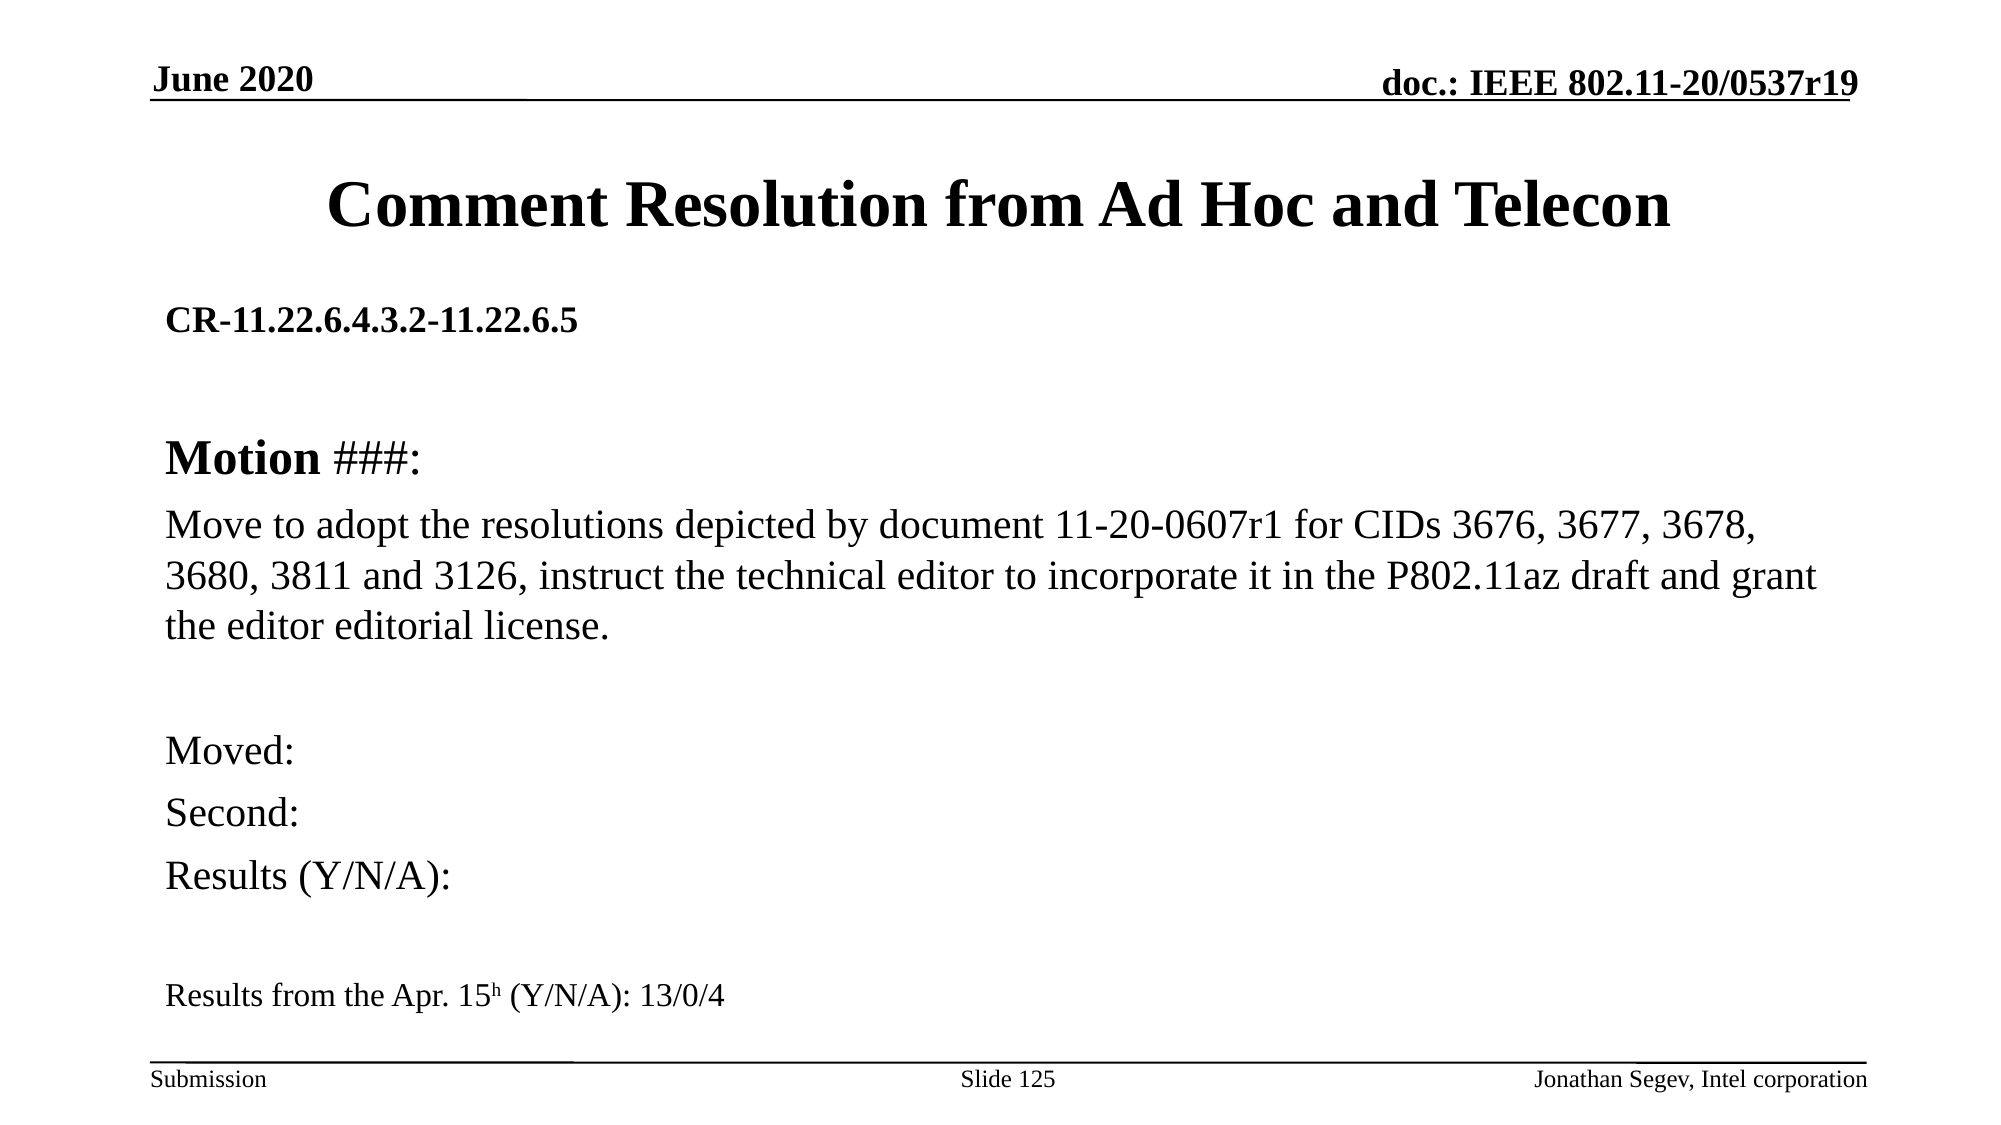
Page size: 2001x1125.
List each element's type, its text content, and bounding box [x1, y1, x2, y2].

slide_number Slide 125 [950, 1061, 1067, 1123]
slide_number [152, 54, 563, 100]
title Comment Resolution from Ad Hoc and Telecon [149, 112, 1850, 286]
list CR-11.22.6.4.3.2-11.22.6.5 Motion ###: Move to adopt the resolutions depicted by document 11-20-0607r1 for CIDs 3676, 3677, 3678, 3680, 3811 and 3126, instruct the technical editor to incorporate it in the P802.11az draft and grant the editor editorial license. Moved: Second: Results (Y/N/A): Results from the Apr. 15h (Y/N/A): 13/0/4 [149, 286, 1850, 1000]
footer Jonathan Segev, Intel corporation [1171, 1061, 1869, 1093]
